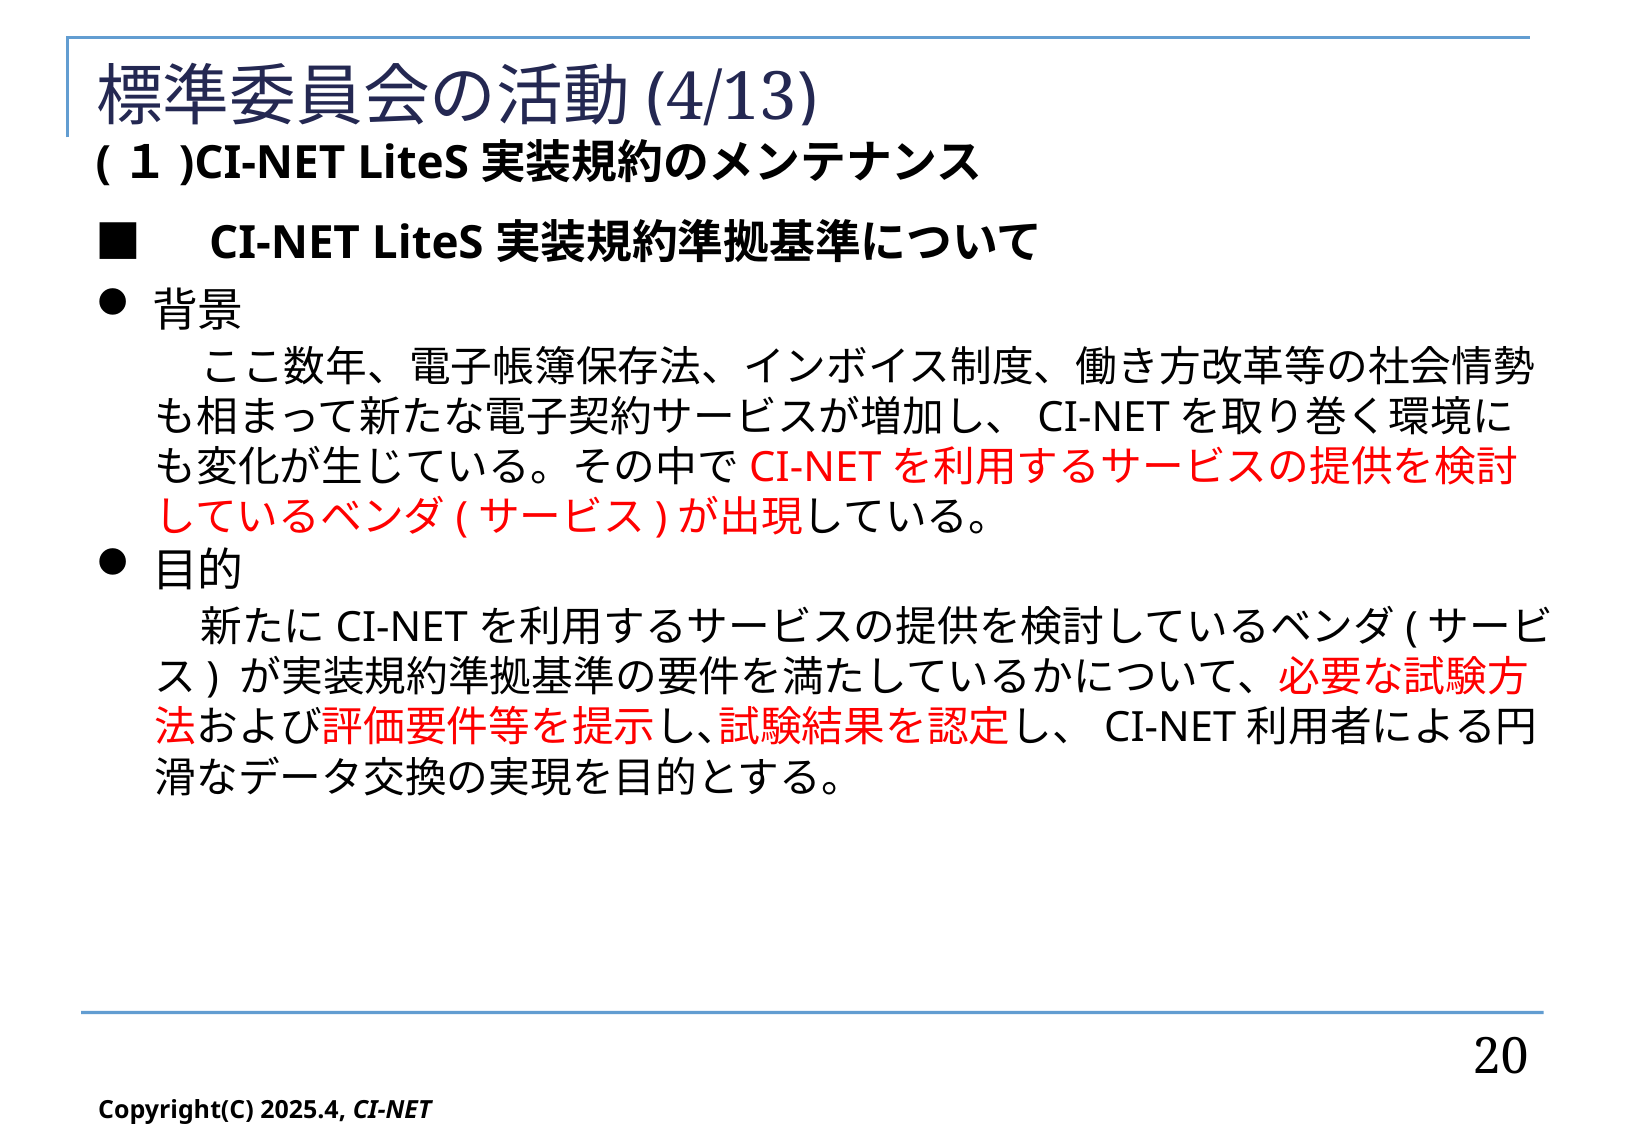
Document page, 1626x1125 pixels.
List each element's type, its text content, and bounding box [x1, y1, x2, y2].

title 標準委員会の活動(4/13) [81, 45, 1544, 125]
text_box (１)CI-NET LiteS実装規約のメンテナンス ■ CI-NET LiteS実装規約準拠基準について 背景 ここ数年、電子帳簿保存法、インボイス制度、働き方改革等の社会情勢も相まって新たな電子契約サービスが増加し、CI-NETを取り巻く環境にも変化が生じている。その中でCI-NETを利用するサービスの提供を検討しているベンダ(サービス)が出現している。 目的 新たにCI-NETを利用するサービスの提供を検討しているベンダ(サービス) が実装規約準拠基準の要件を満たしているかについて、必要な試験方法および評価要件等を提示し､試験結果を認定し、CI-NET利用者による円滑なデータ交換の実現を目的とする。 [80, 125, 1569, 808]
slide_number 20 [1164, 1024, 1544, 1100]
